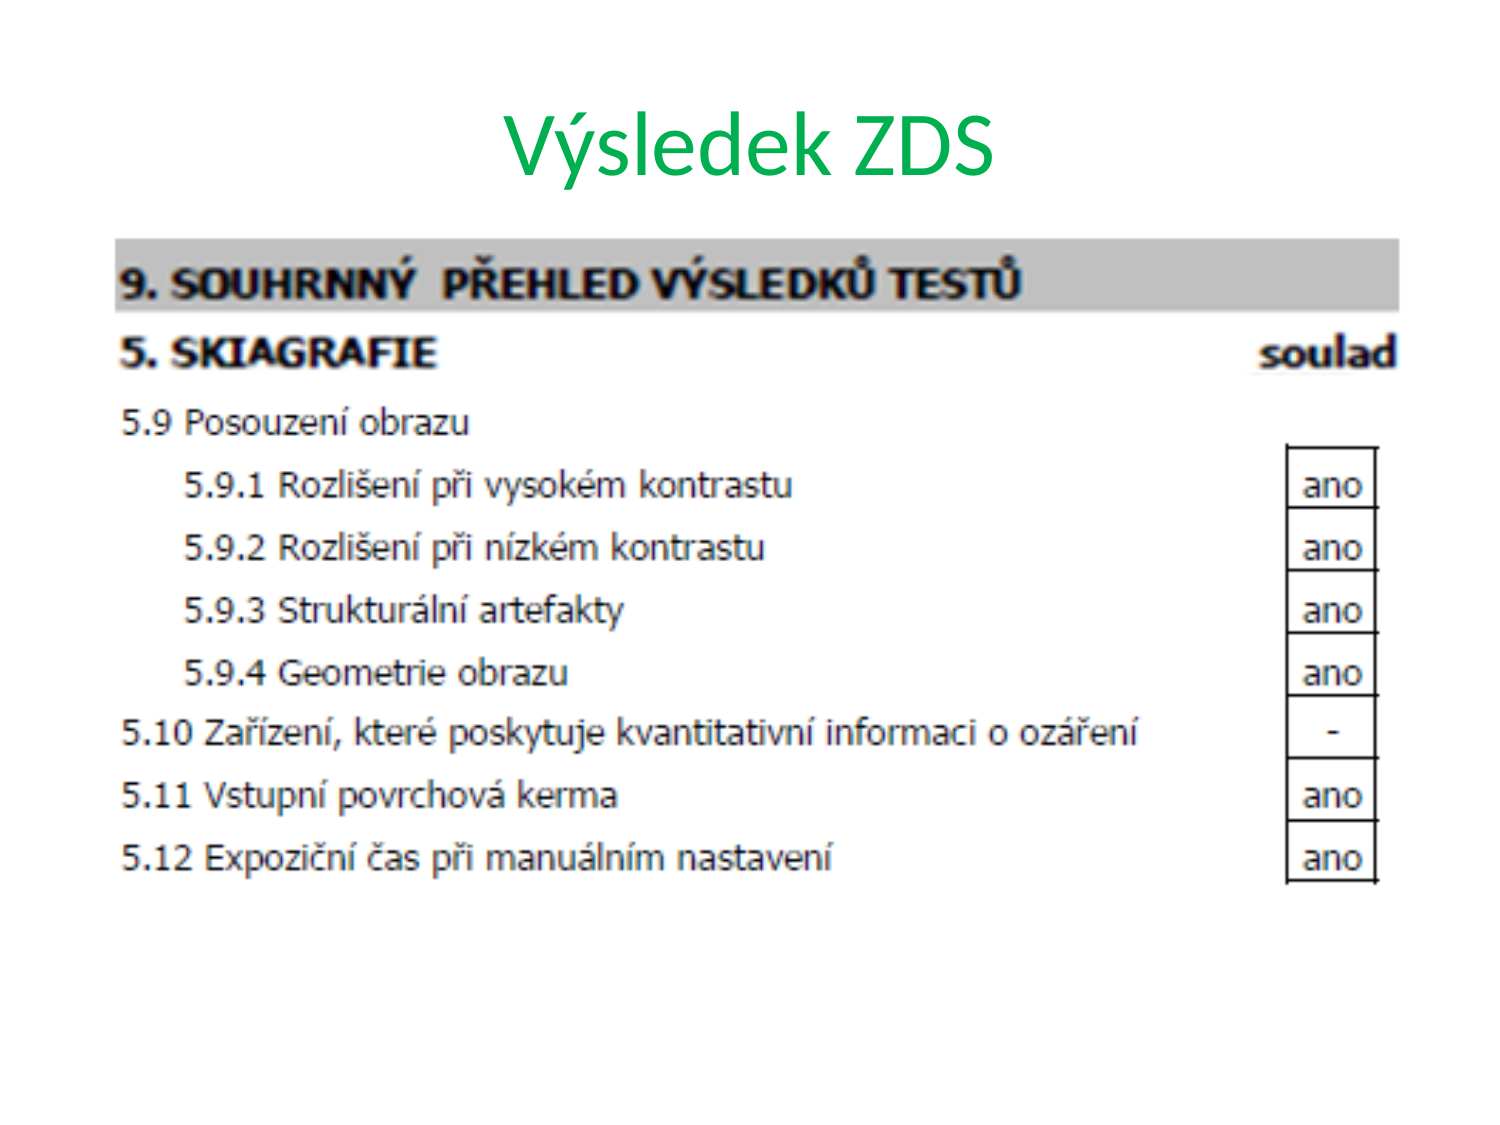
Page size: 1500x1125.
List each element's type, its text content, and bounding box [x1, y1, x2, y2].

picture [99, 231, 1420, 894]
title Výsledek ZDS [75, 45, 1425, 233]
